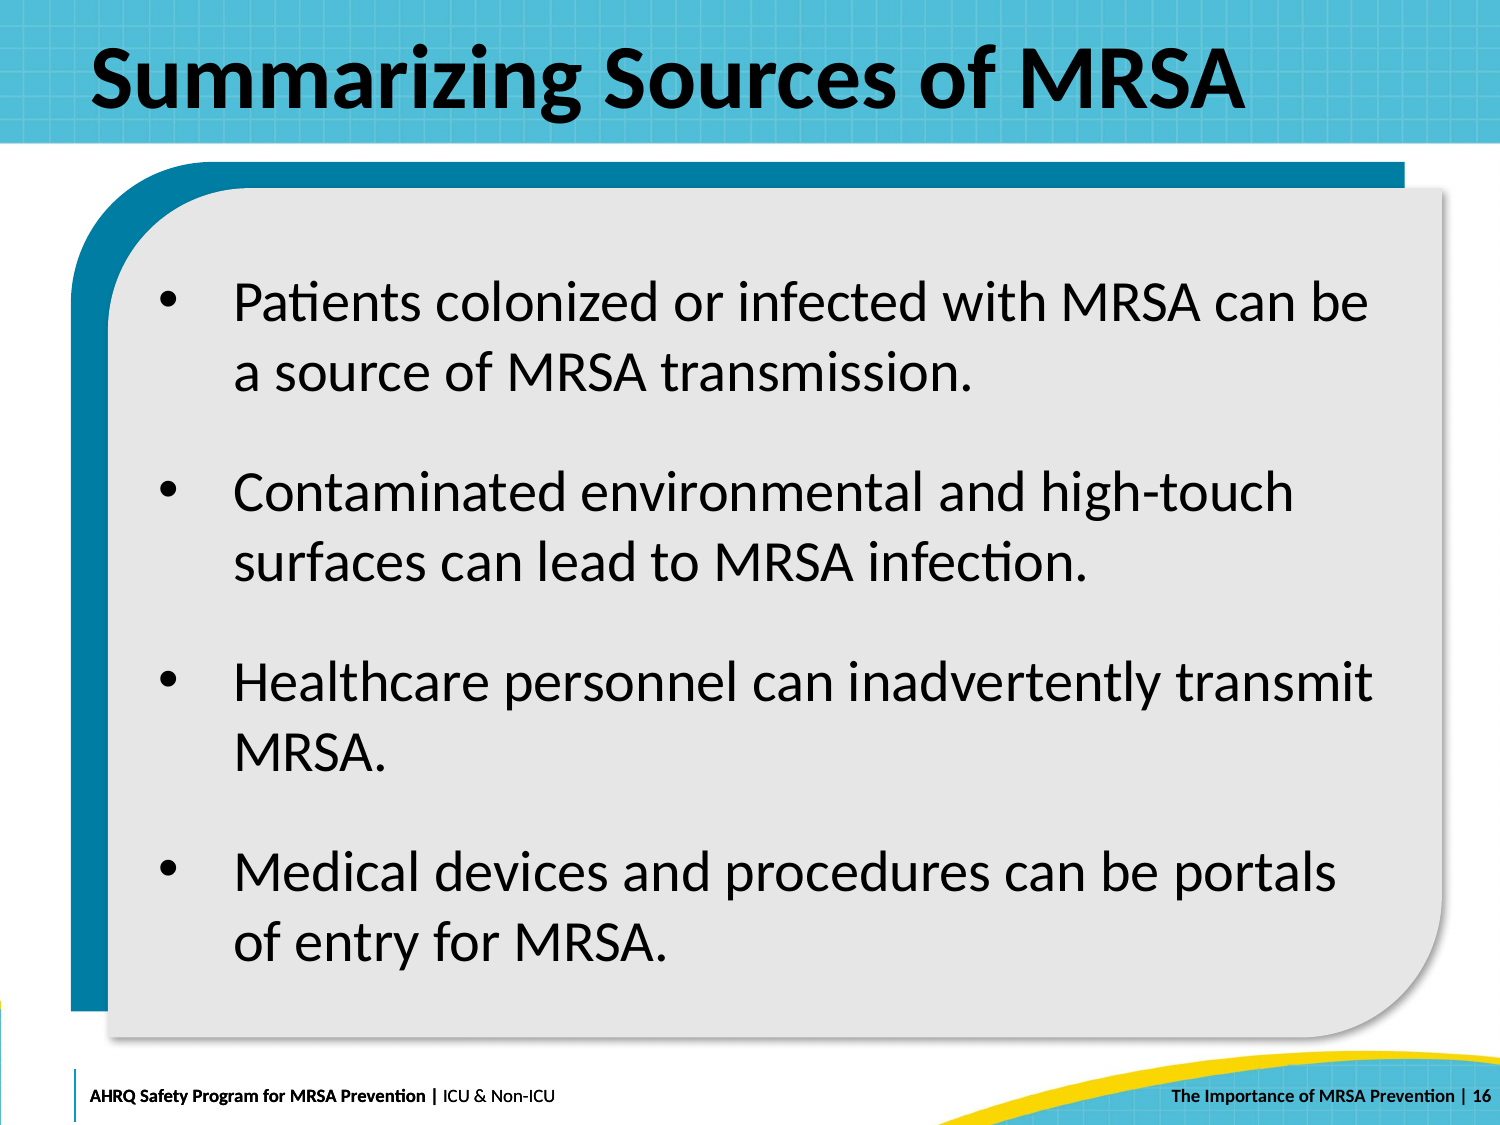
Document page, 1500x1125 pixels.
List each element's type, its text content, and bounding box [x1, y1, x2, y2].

slide_number | 16 [1455, 1065, 1500, 1125]
title Summarizing Sources of MRSA [75, 0, 1425, 150]
picture [0, 0, 1500, 1125]
list Patients colonized or infected with MRSA can be a source of MRSA transmission. Contaminated environmental and high-touch surfaces can lead to MRSA infection. Healthcare personnel can inadvertently transmit MRSA. Medical devices and procedures can be portals of entry for MRSA. [143, 256, 1400, 1013]
